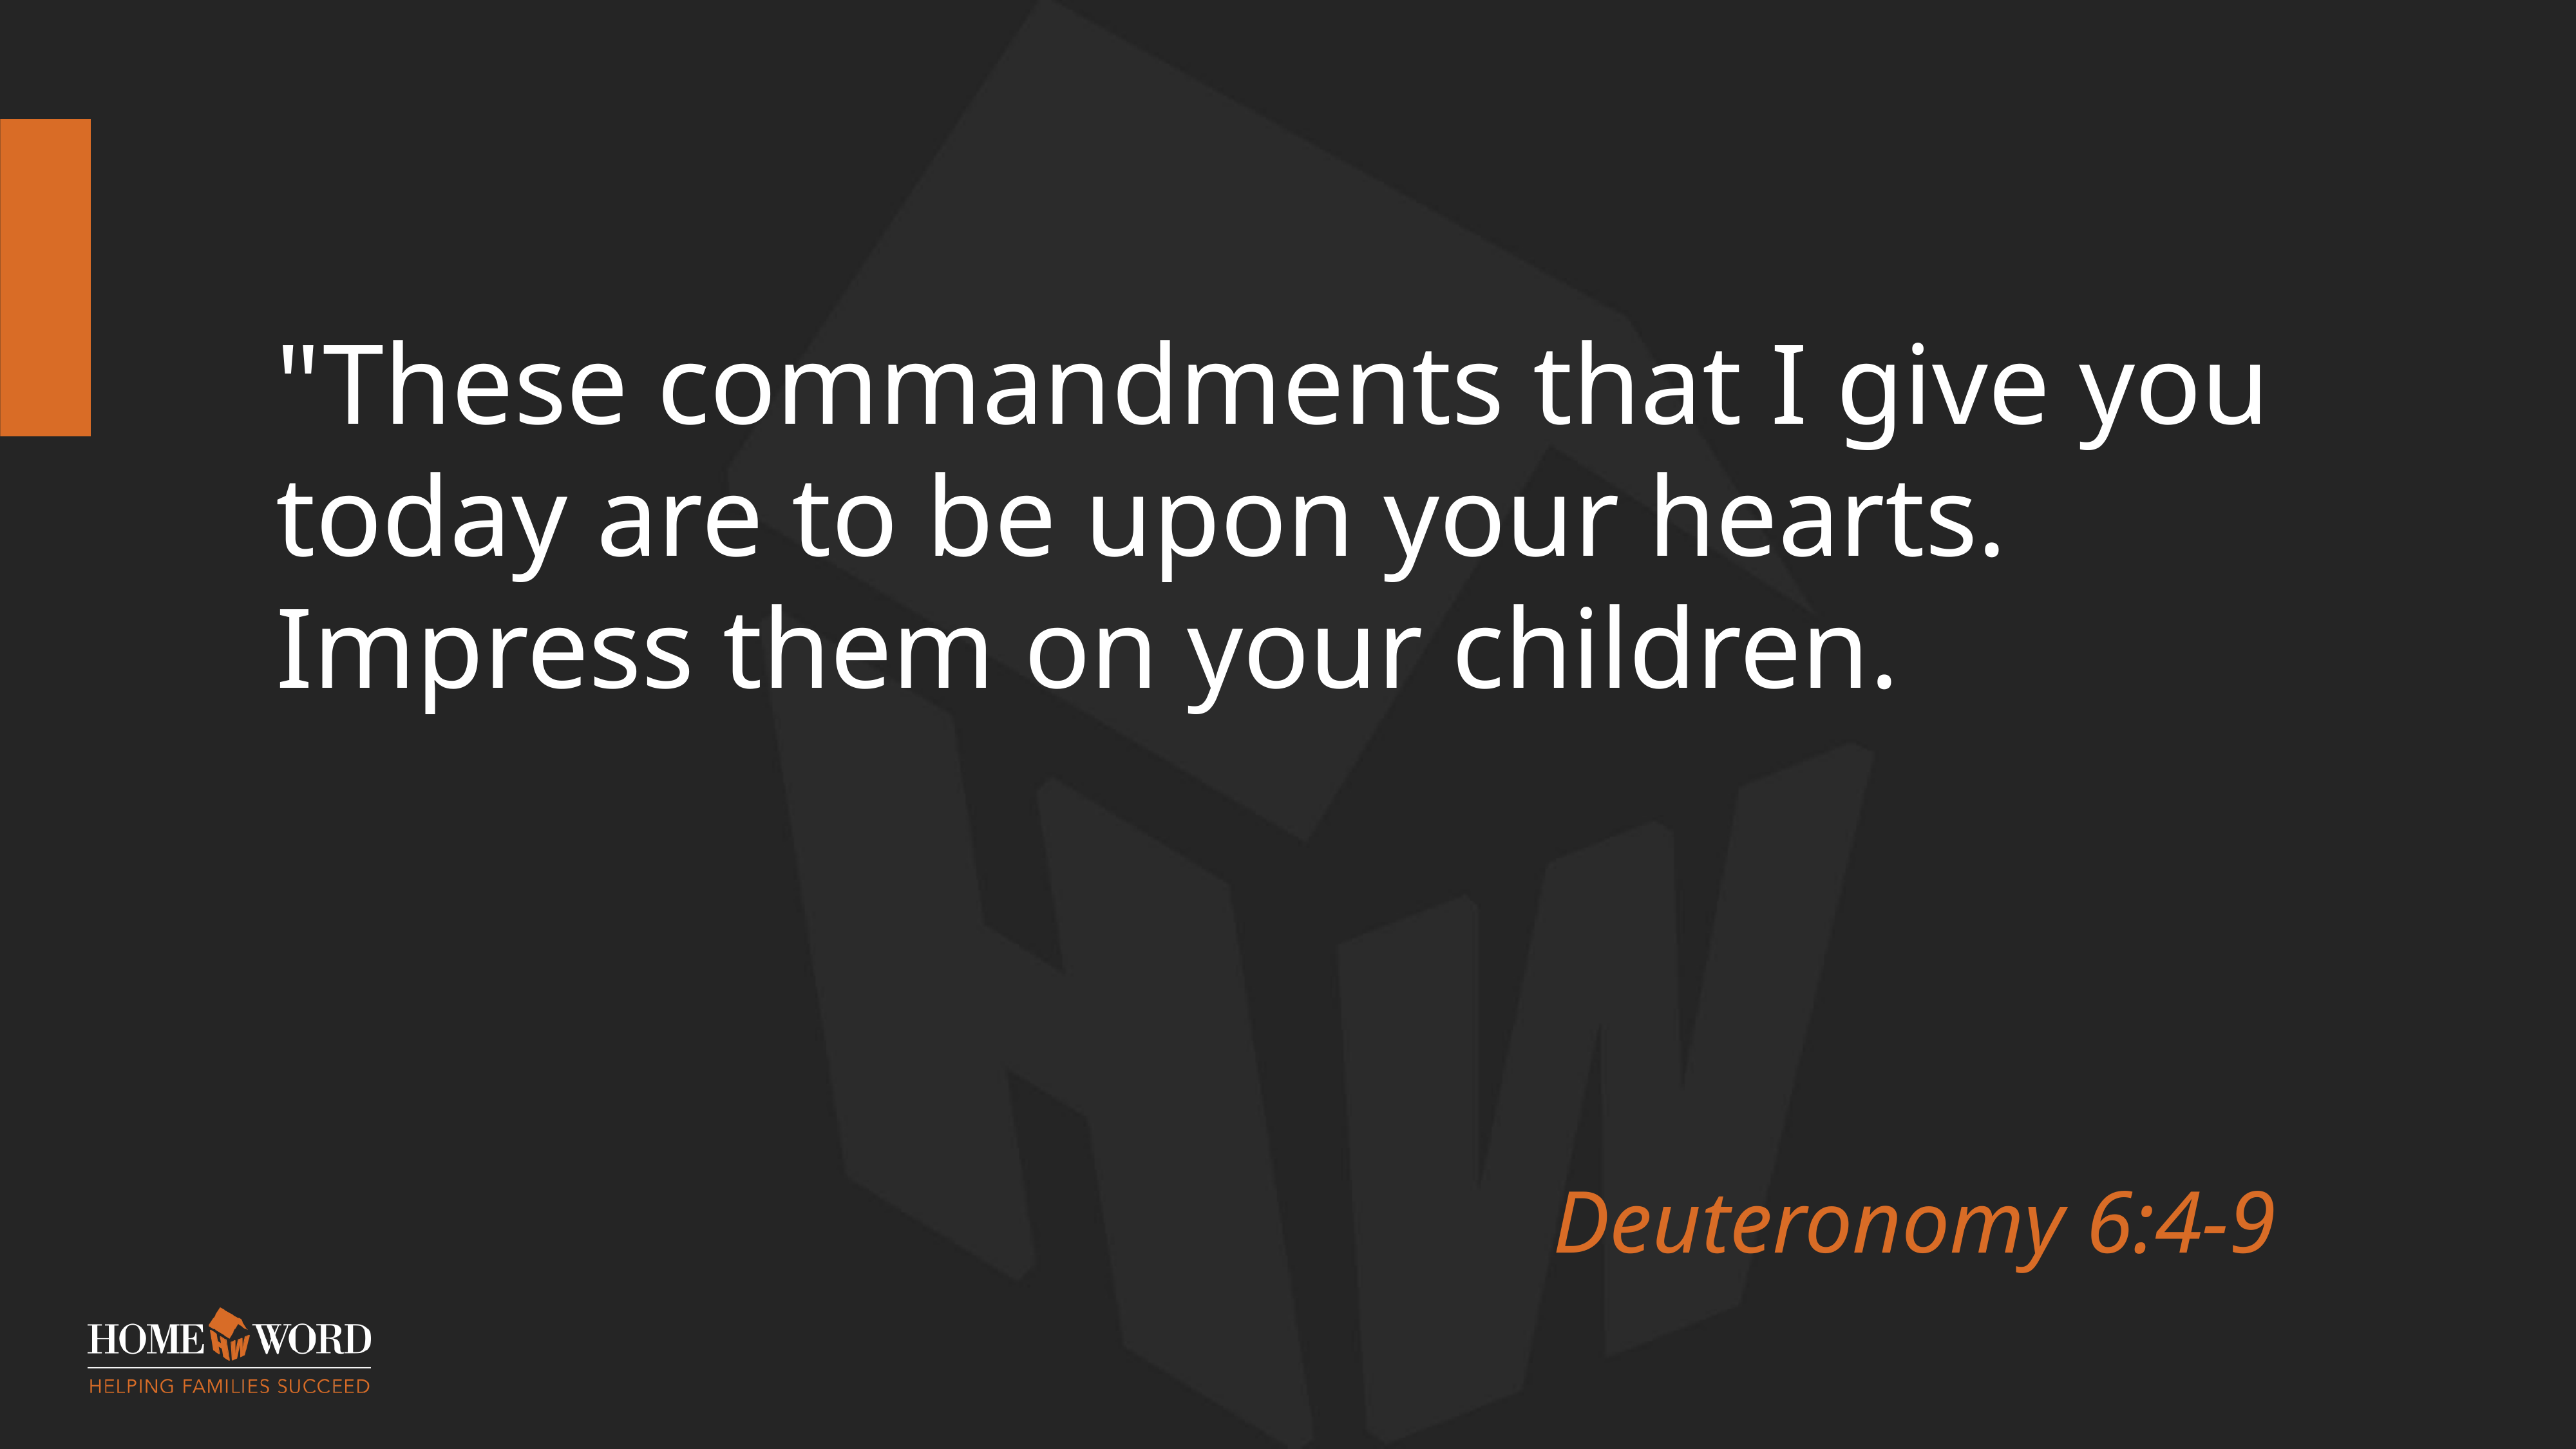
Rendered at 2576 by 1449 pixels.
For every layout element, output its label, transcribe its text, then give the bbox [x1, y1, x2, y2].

picture [0, 0, 2576, 1449]
title "These commandments that I give you today are to be upon your hearts. Impress them on your children. [270, 308, 2291, 1032]
text_box Deuteronomy 6:4-9 [337, 1162, 2282, 1276]
